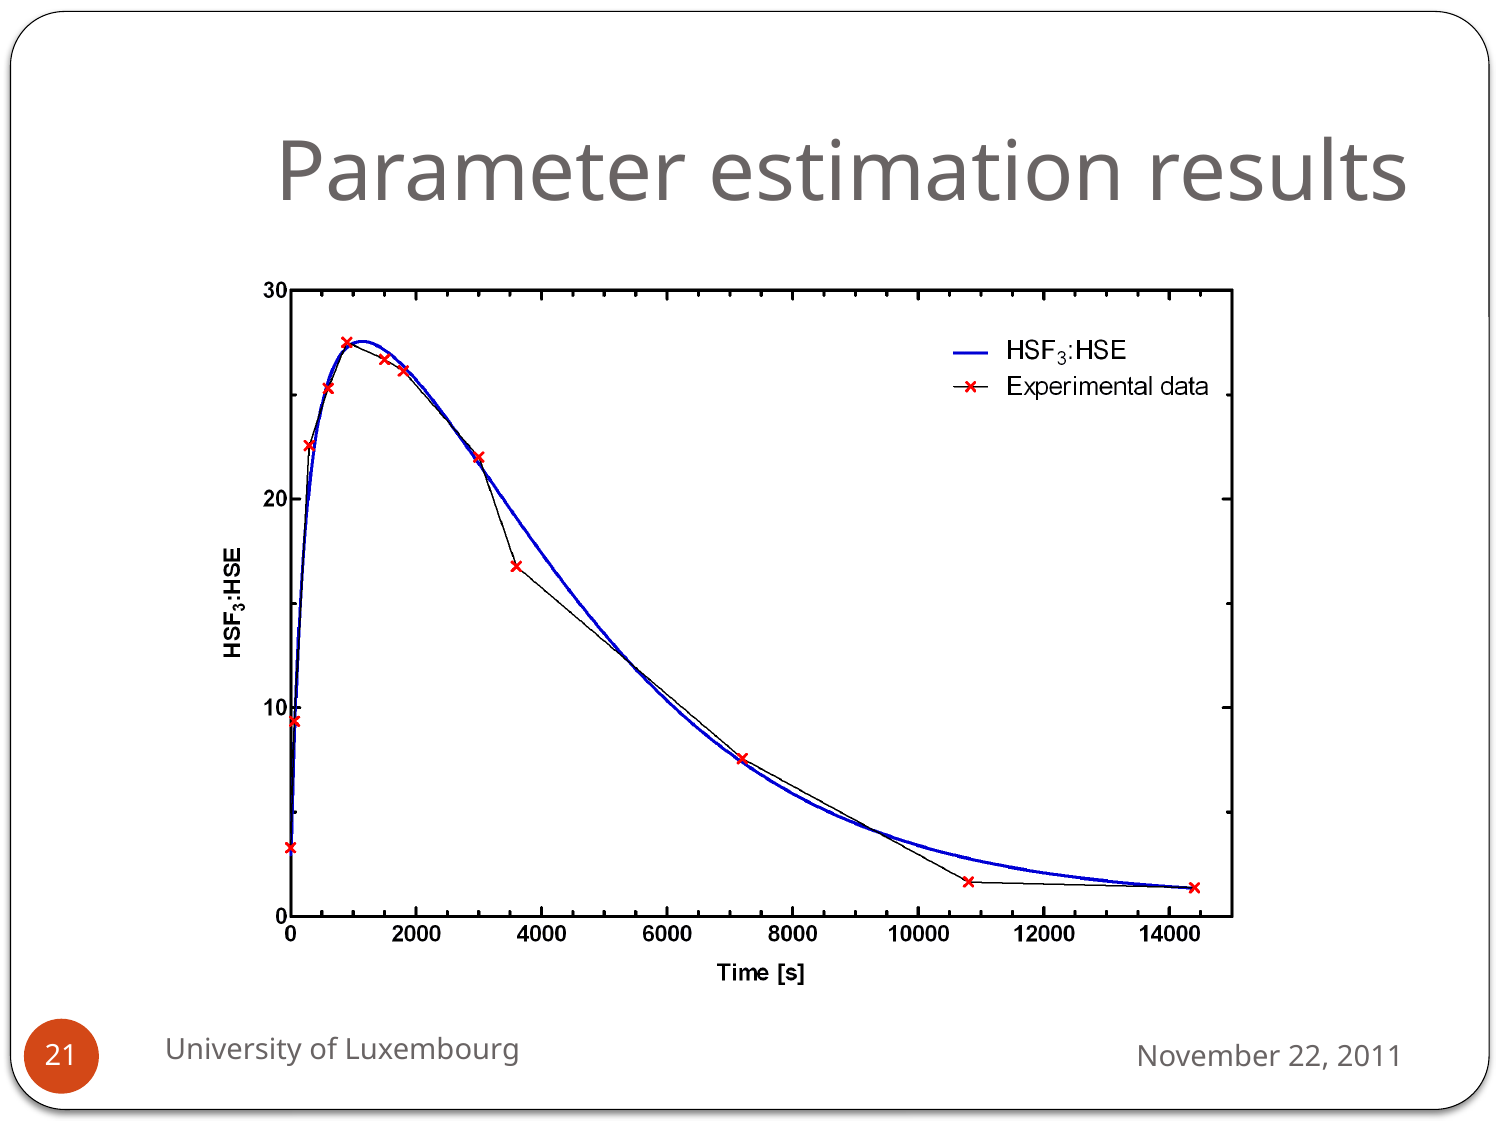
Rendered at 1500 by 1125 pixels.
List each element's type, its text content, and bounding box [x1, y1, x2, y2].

title Parameter estimation results [150, 45, 1425, 233]
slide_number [1012, 1015, 1419, 1094]
picture [195, 245, 1305, 1013]
slide_number 21 [23, 1018, 99, 1094]
footer University of Luxembourg [150, 1012, 800, 1088]
